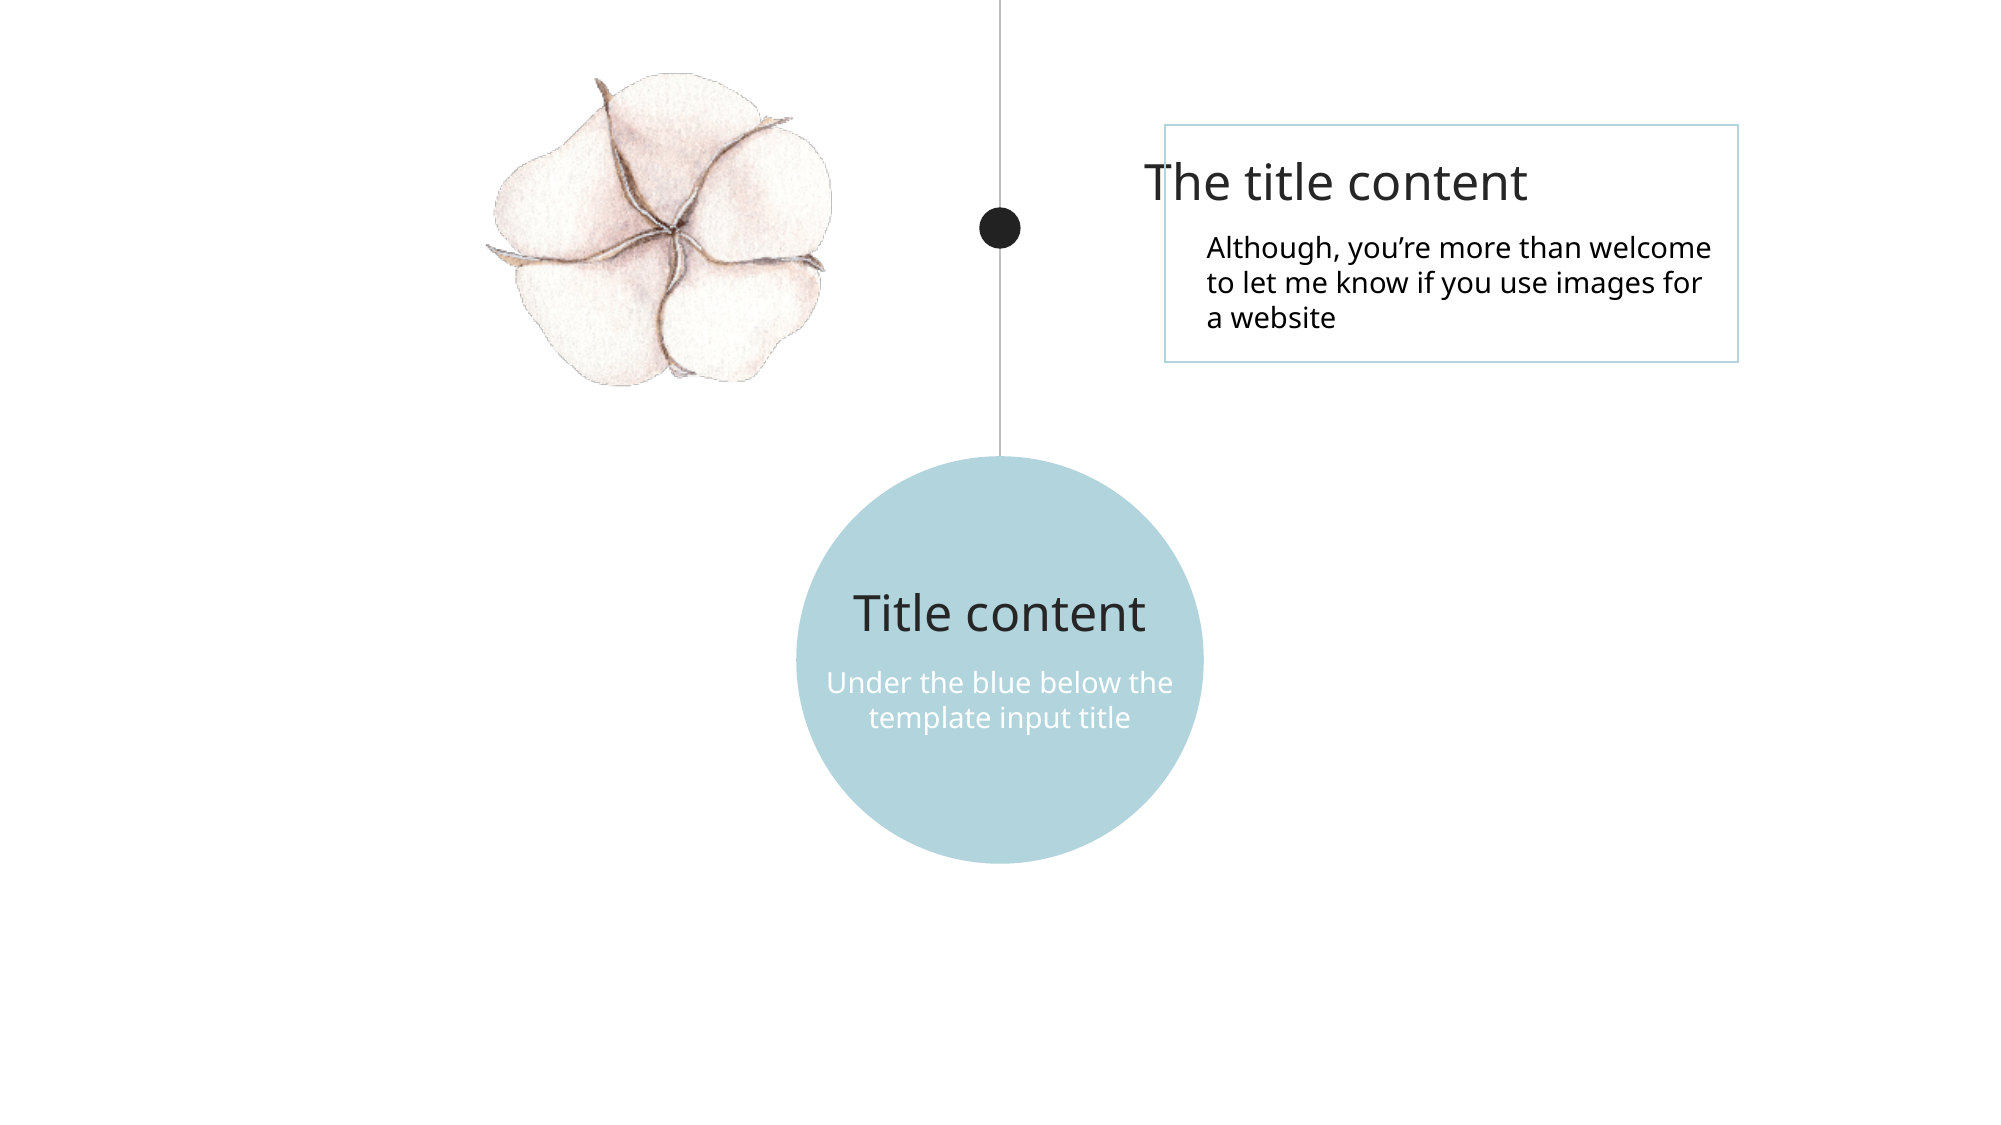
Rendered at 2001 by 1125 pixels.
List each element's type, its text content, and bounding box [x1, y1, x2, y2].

text_box [812, 742, 1188, 865]
picture [477, 63, 846, 394]
text_box The title content [1129, 143, 1164, 219]
text_box Under the blue below the template input title [808, 656, 1191, 742]
text_box [1001, 206, 1022, 250]
text_box [1164, 124, 1739, 363]
text_box Title content [838, 574, 1162, 649]
text_box [978, 206, 999, 250]
text_box [795, 455, 1205, 734]
